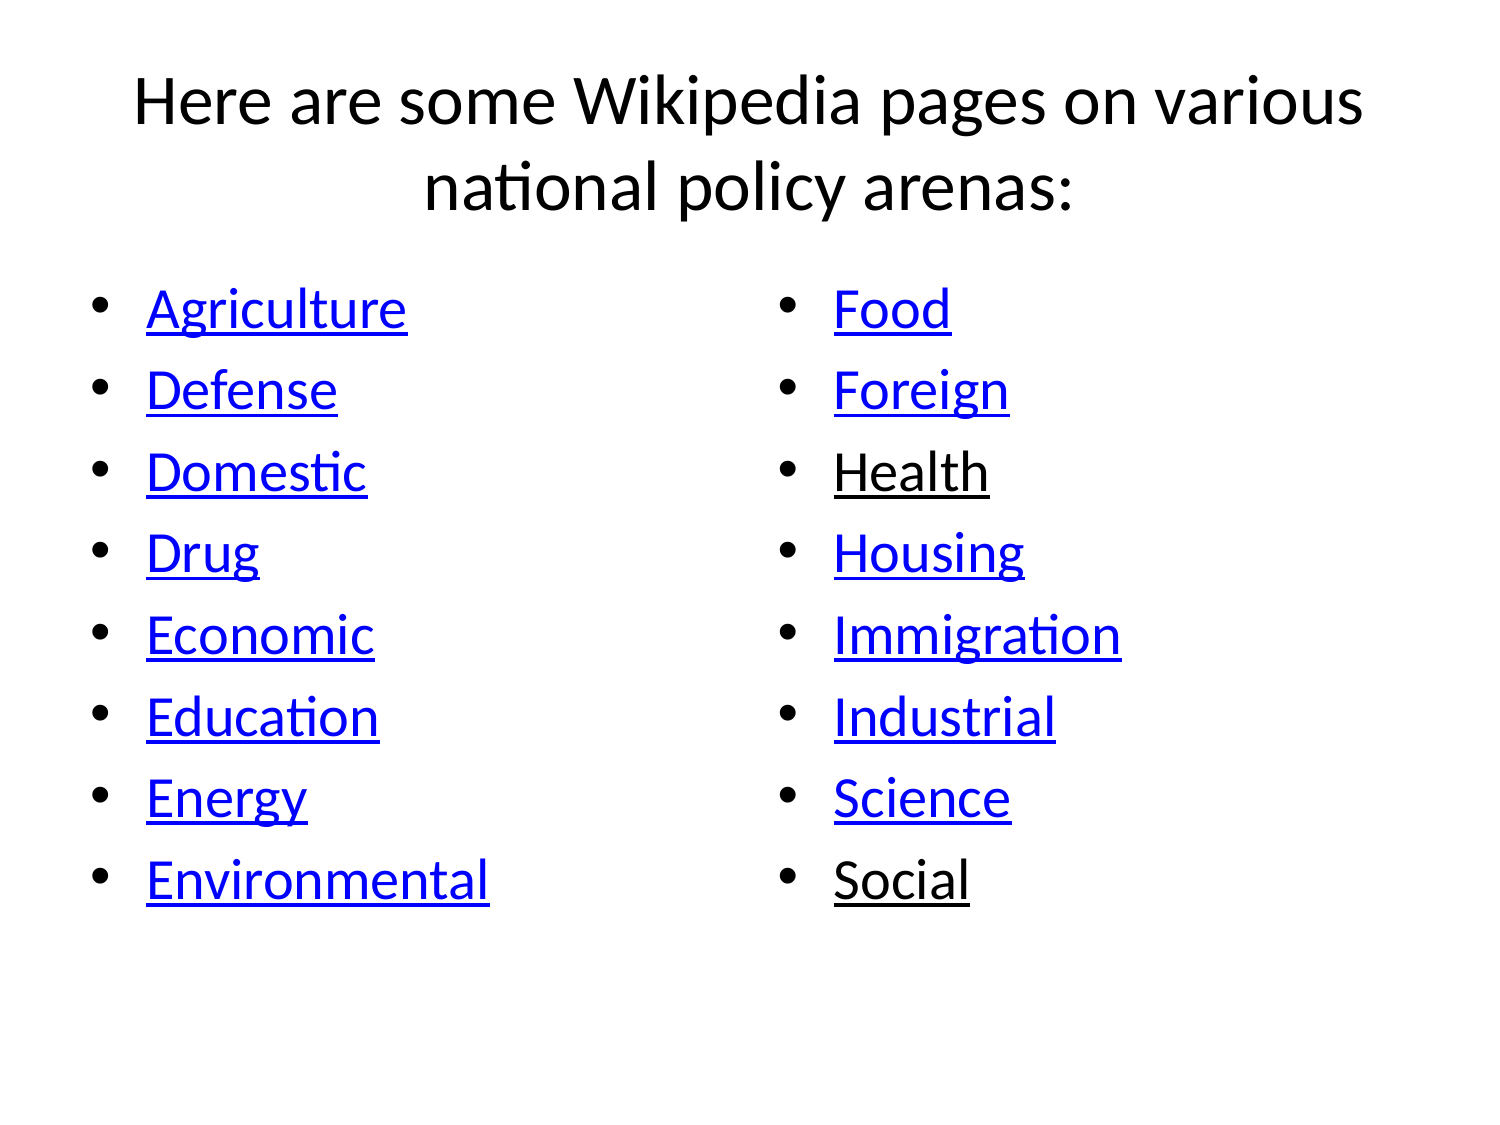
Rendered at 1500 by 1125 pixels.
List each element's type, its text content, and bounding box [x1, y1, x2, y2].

title Here are some Wikipedia pages on various national policy arenas: [75, 45, 1425, 233]
list Food Foreign Health Housing Immigration Industrial Science Social [762, 262, 1425, 1005]
list Agriculture Defense Domestic Drug Economic Education Energy Environmental [75, 262, 738, 1005]
